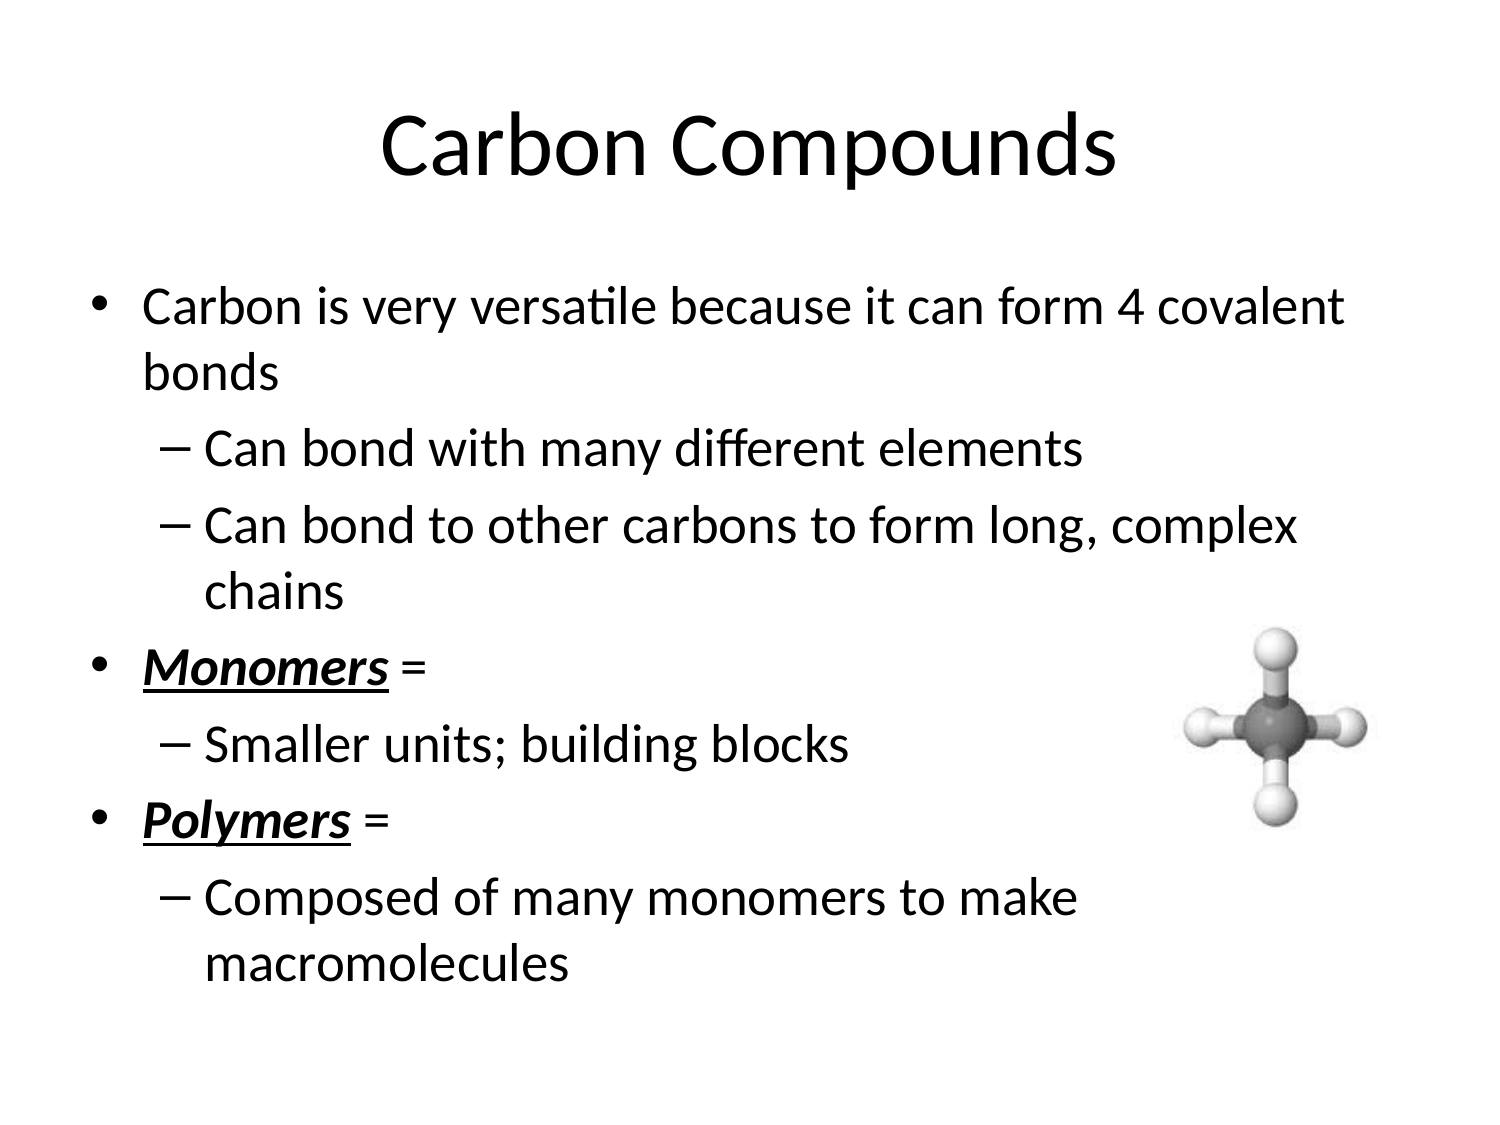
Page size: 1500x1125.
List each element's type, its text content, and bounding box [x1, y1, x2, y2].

title Carbon Compounds [75, 45, 1425, 233]
picture [1083, 612, 1469, 851]
list Carbon is very versatile because it can form 4 covalent bonds Can bond with many different elements Can bond to other carbons to form long, complex chains Monomers = Smaller units; building blocks Polymers = Composed of many monomers to make macromolecules [75, 262, 1425, 1005]
